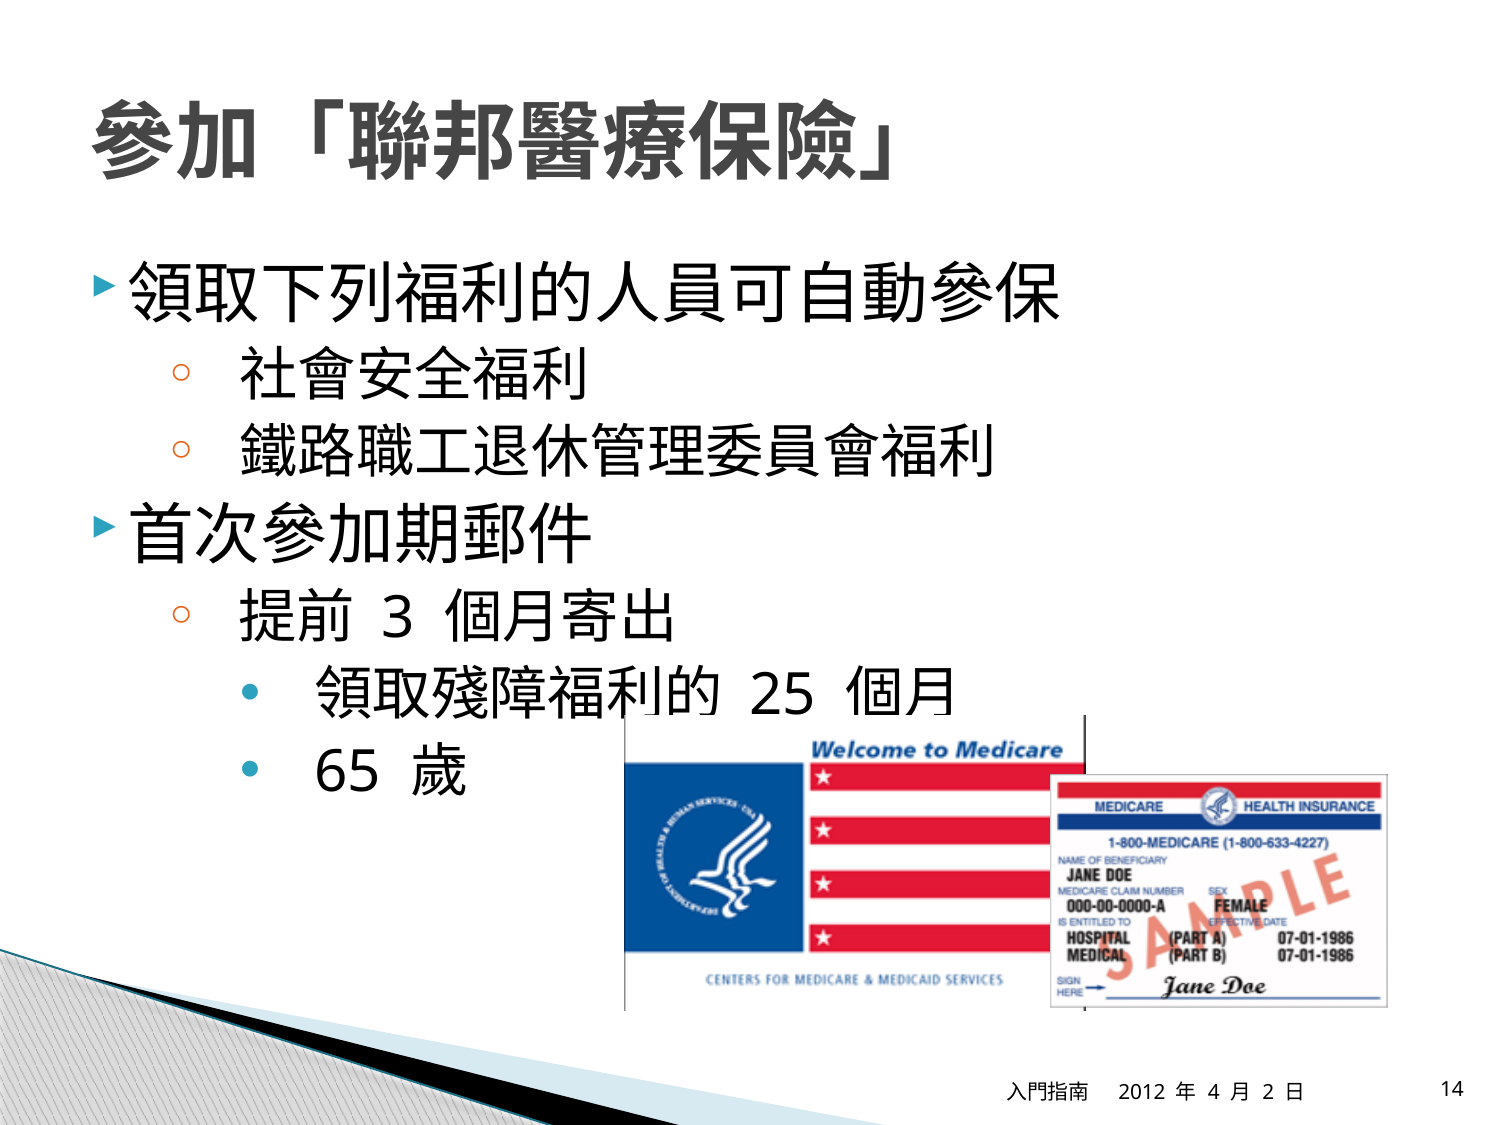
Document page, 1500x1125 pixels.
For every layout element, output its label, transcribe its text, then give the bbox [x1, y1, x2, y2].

slide_number 14 [1418, 1051, 1479, 1112]
picture [624, 715, 1388, 1014]
list 領取下列福利的人員可自動參保 社會安全福利 鐵路職工退休管理委員會福利 首次參加期郵件 提前 3 個月寄出 領取殘障福利的 25 個月 65 歲 [75, 243, 1425, 986]
title 參加「聯邦醫療保險」 [75, 45, 1425, 233]
footer 入門指南 [718, 1051, 1105, 1112]
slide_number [1105, 1051, 1418, 1112]
